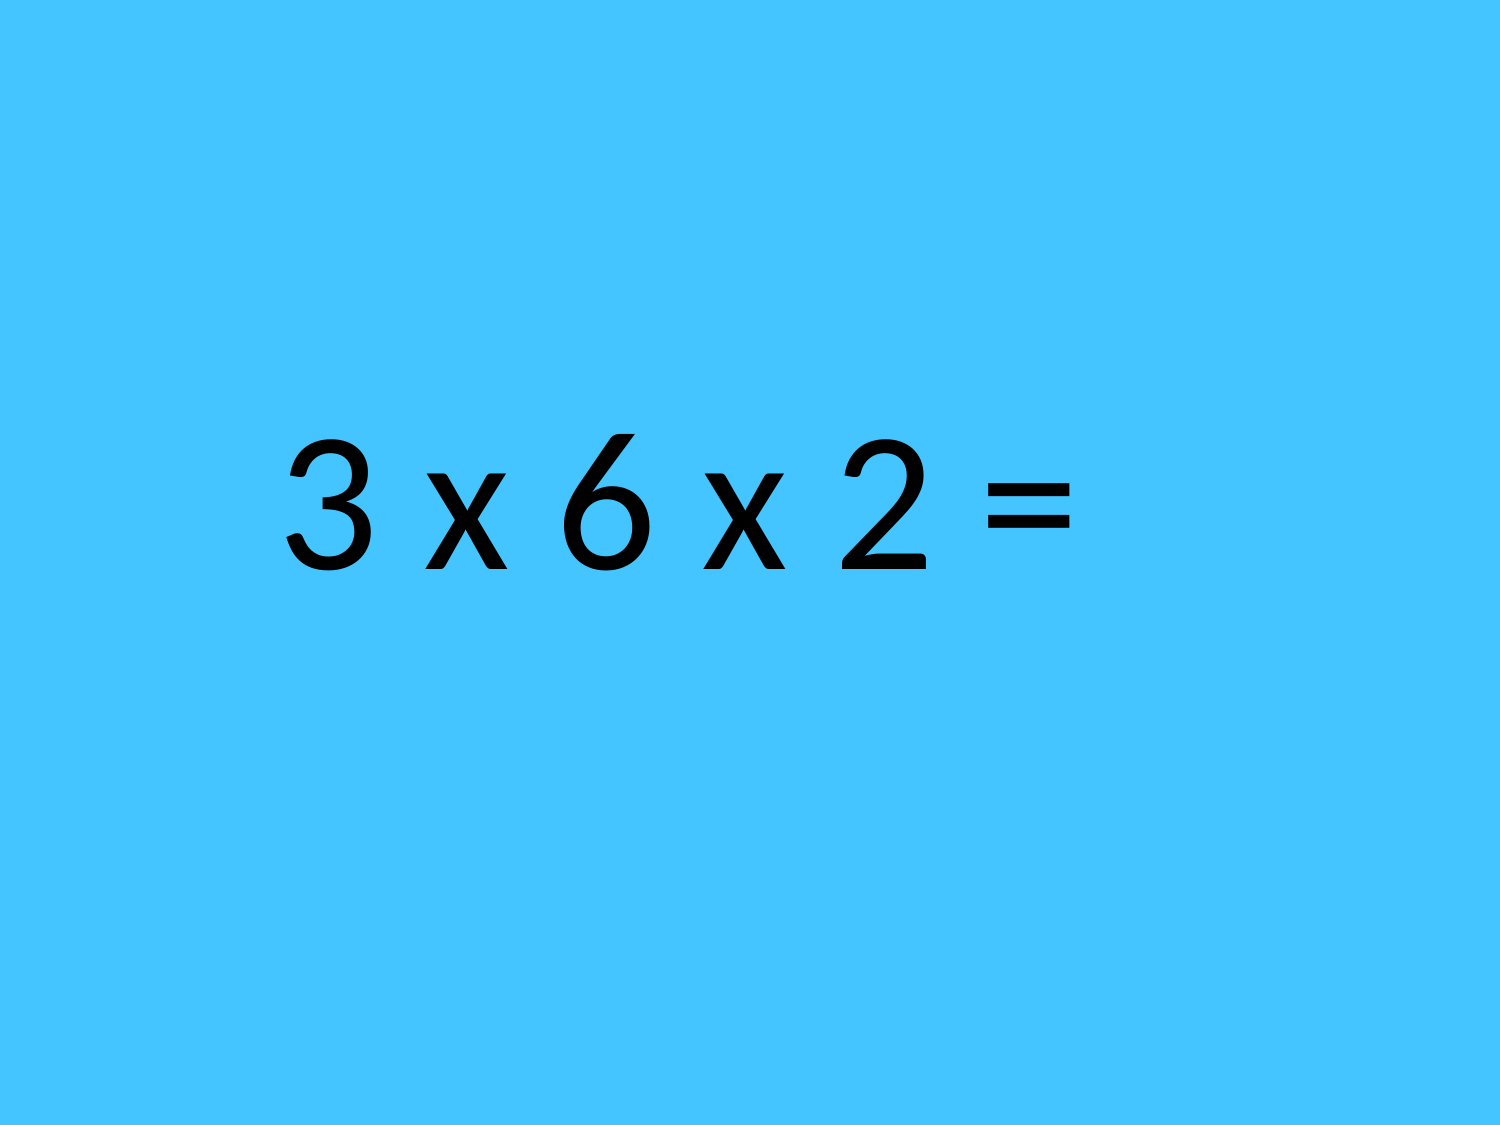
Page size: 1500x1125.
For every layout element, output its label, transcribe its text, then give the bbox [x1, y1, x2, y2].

text_box 3 x 6 x 2 = [262, 362, 1200, 618]
